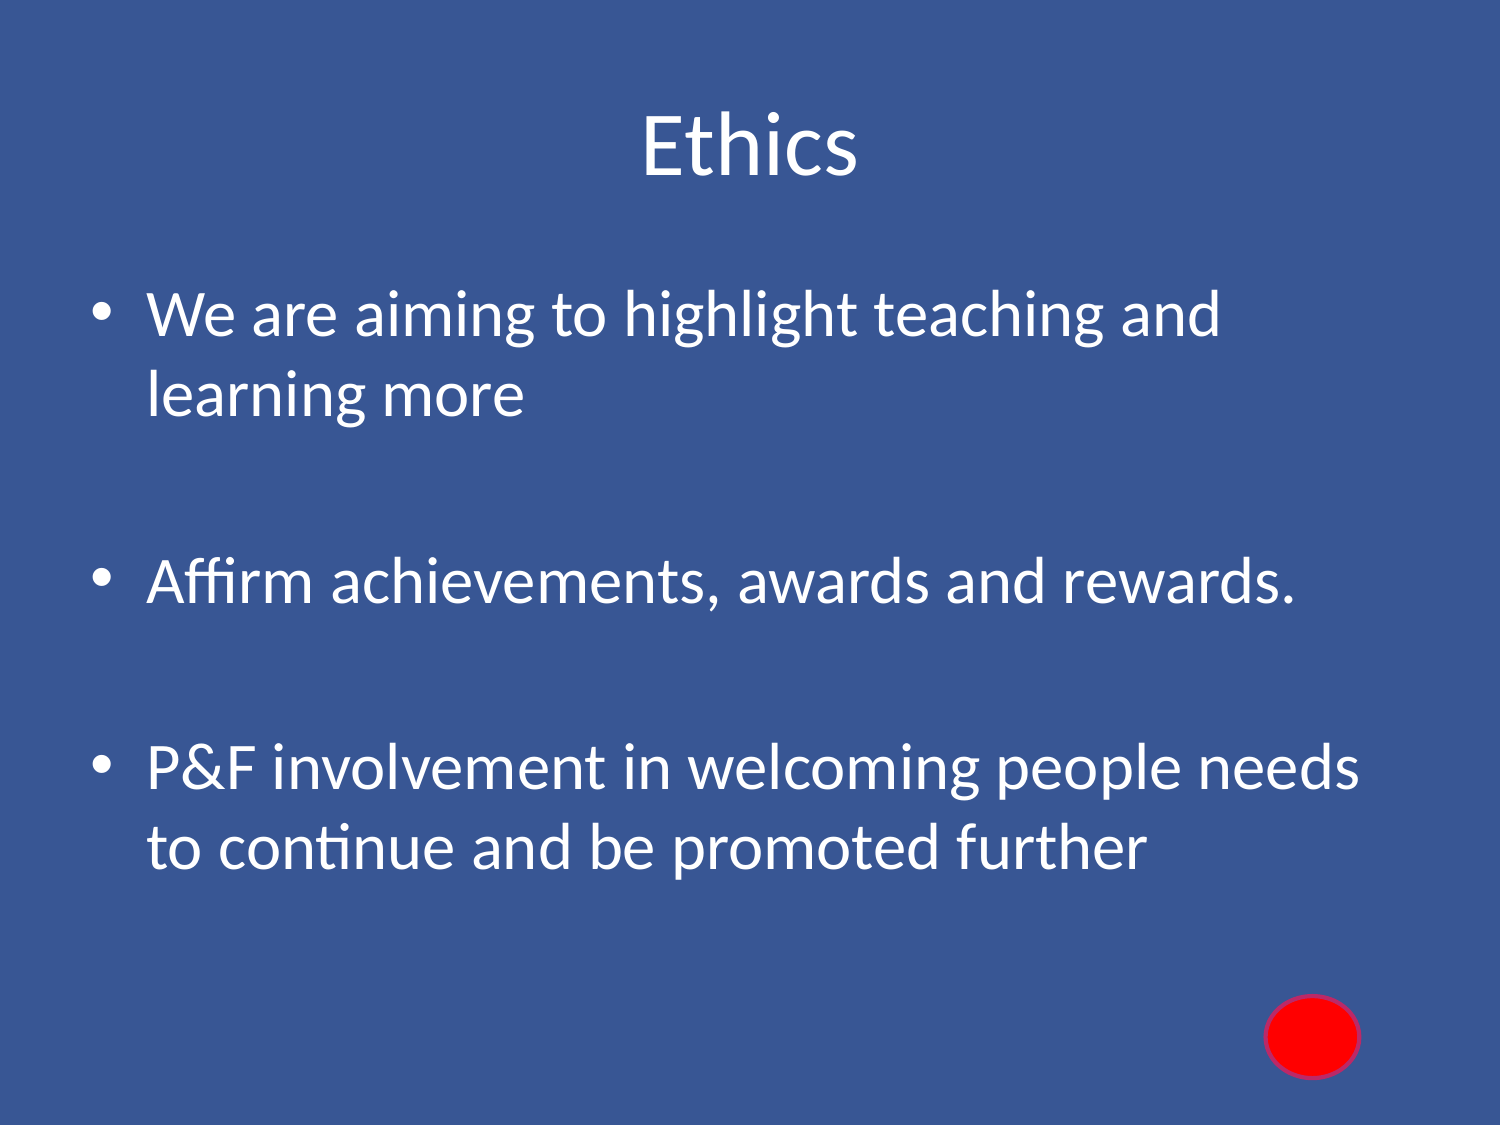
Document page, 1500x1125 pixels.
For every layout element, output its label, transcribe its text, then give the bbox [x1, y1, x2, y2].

text_box [1263, 993, 1362, 1081]
list We are aiming to highlight teaching and learning more Affirm achievements, awards and rewards. P&F involvement in welcoming people needs to continue and be promoted further [74, 262, 1426, 1006]
title Ethics [74, 44, 1426, 233]
